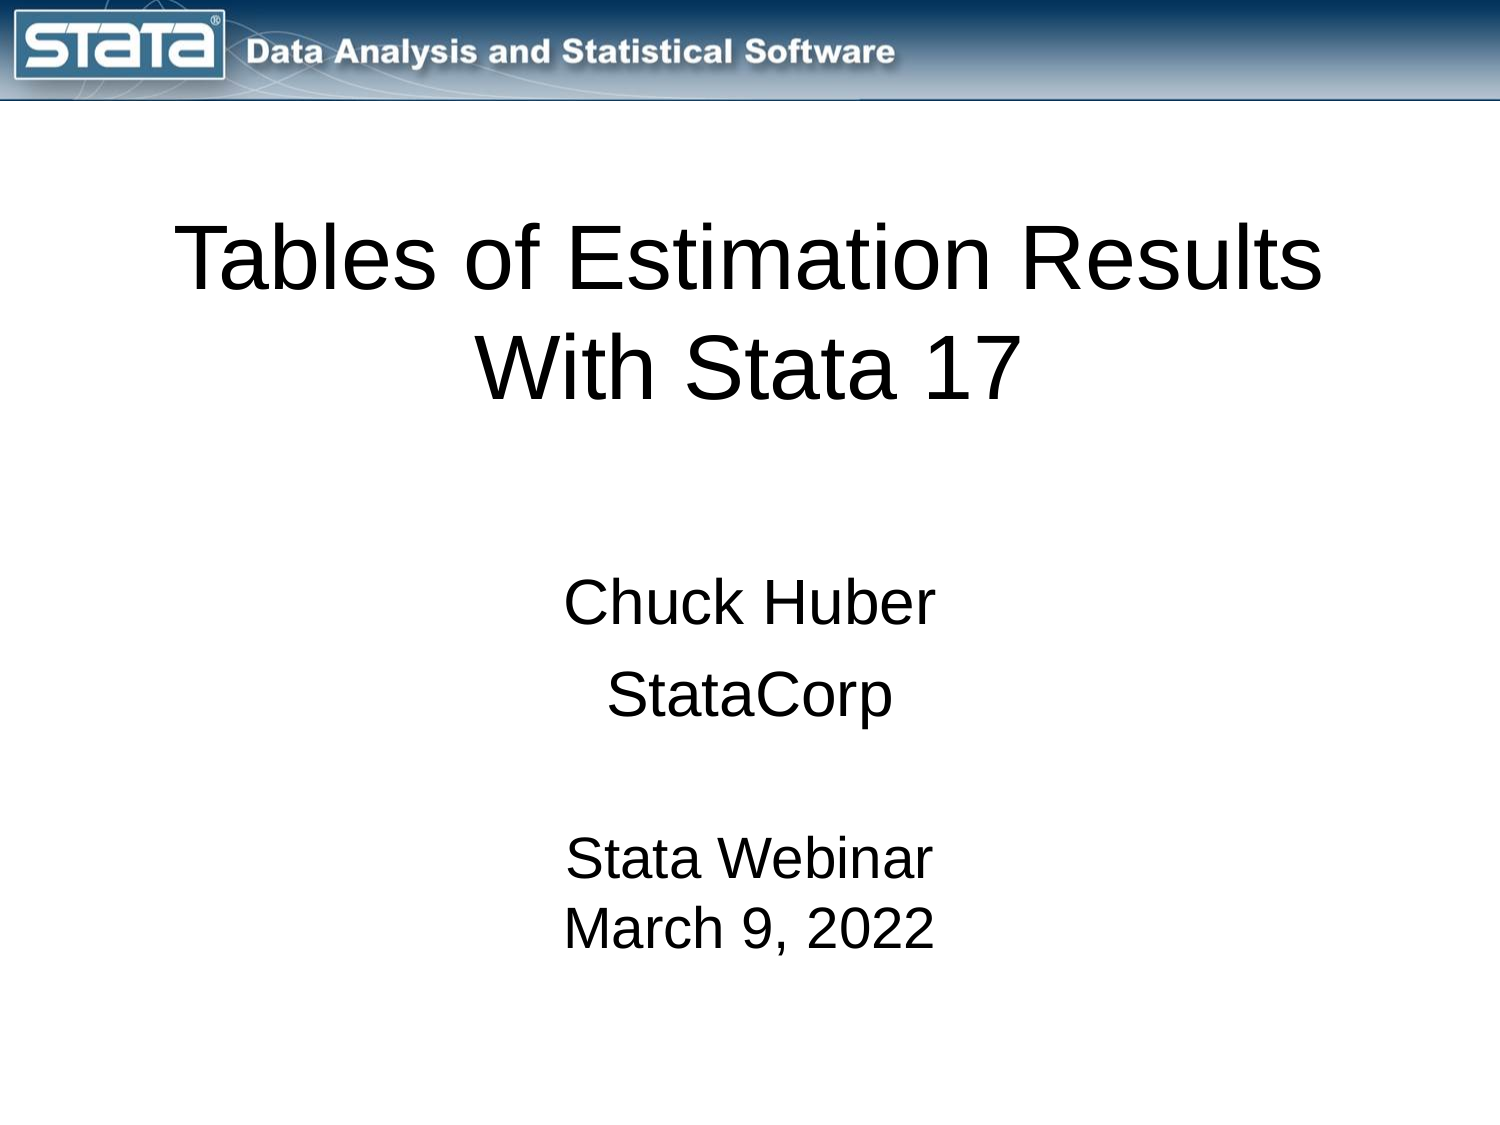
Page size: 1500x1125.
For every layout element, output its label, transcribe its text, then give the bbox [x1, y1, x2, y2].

text_box Stata Webinar March 9, 2022 [0, 812, 1500, 968]
title Tables of Estimation Results With Stata 17 [0, 187, 1500, 429]
picture [0, 0, 1500, 102]
subtitle Chuck Huber StataCorp [225, 537, 1275, 738]
